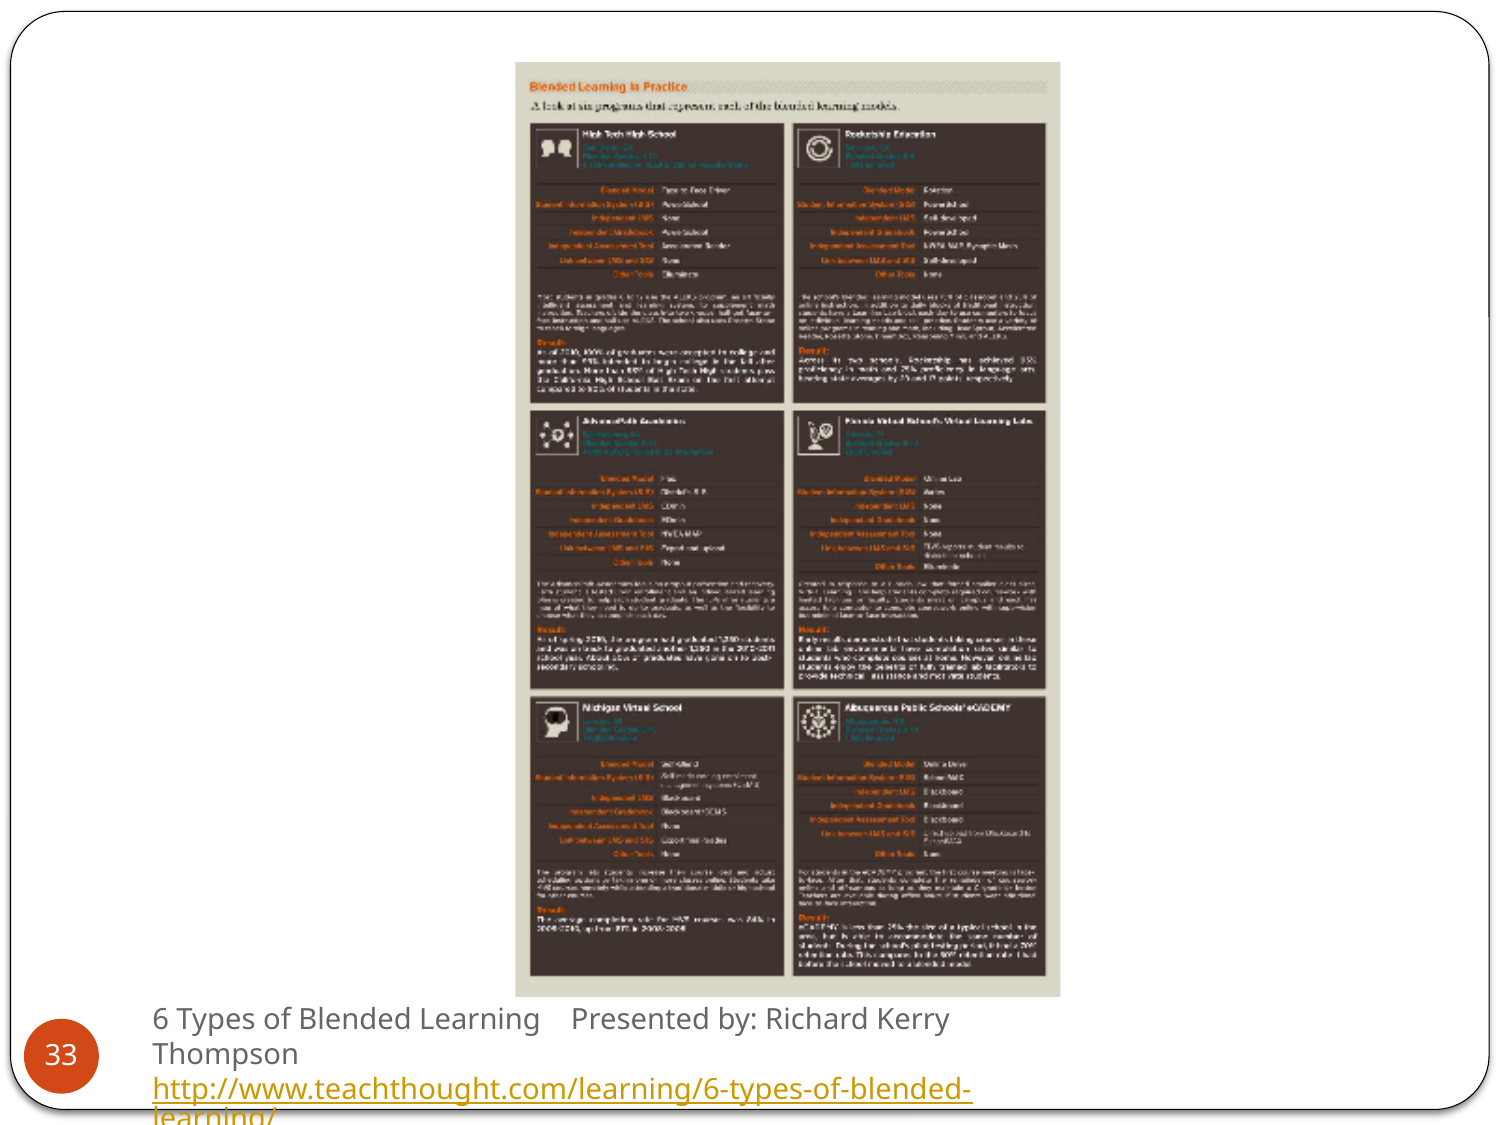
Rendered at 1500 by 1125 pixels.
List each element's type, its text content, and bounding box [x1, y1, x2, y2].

slide_number 33 [23, 1018, 99, 1094]
picture [512, 62, 1072, 997]
footer 6 Types of Blended Learning Presented by: Richard Kerry Thompson http://www.teachthought.com/learning/6-types-of-blended-learning/ [137, 1042, 988, 1103]
